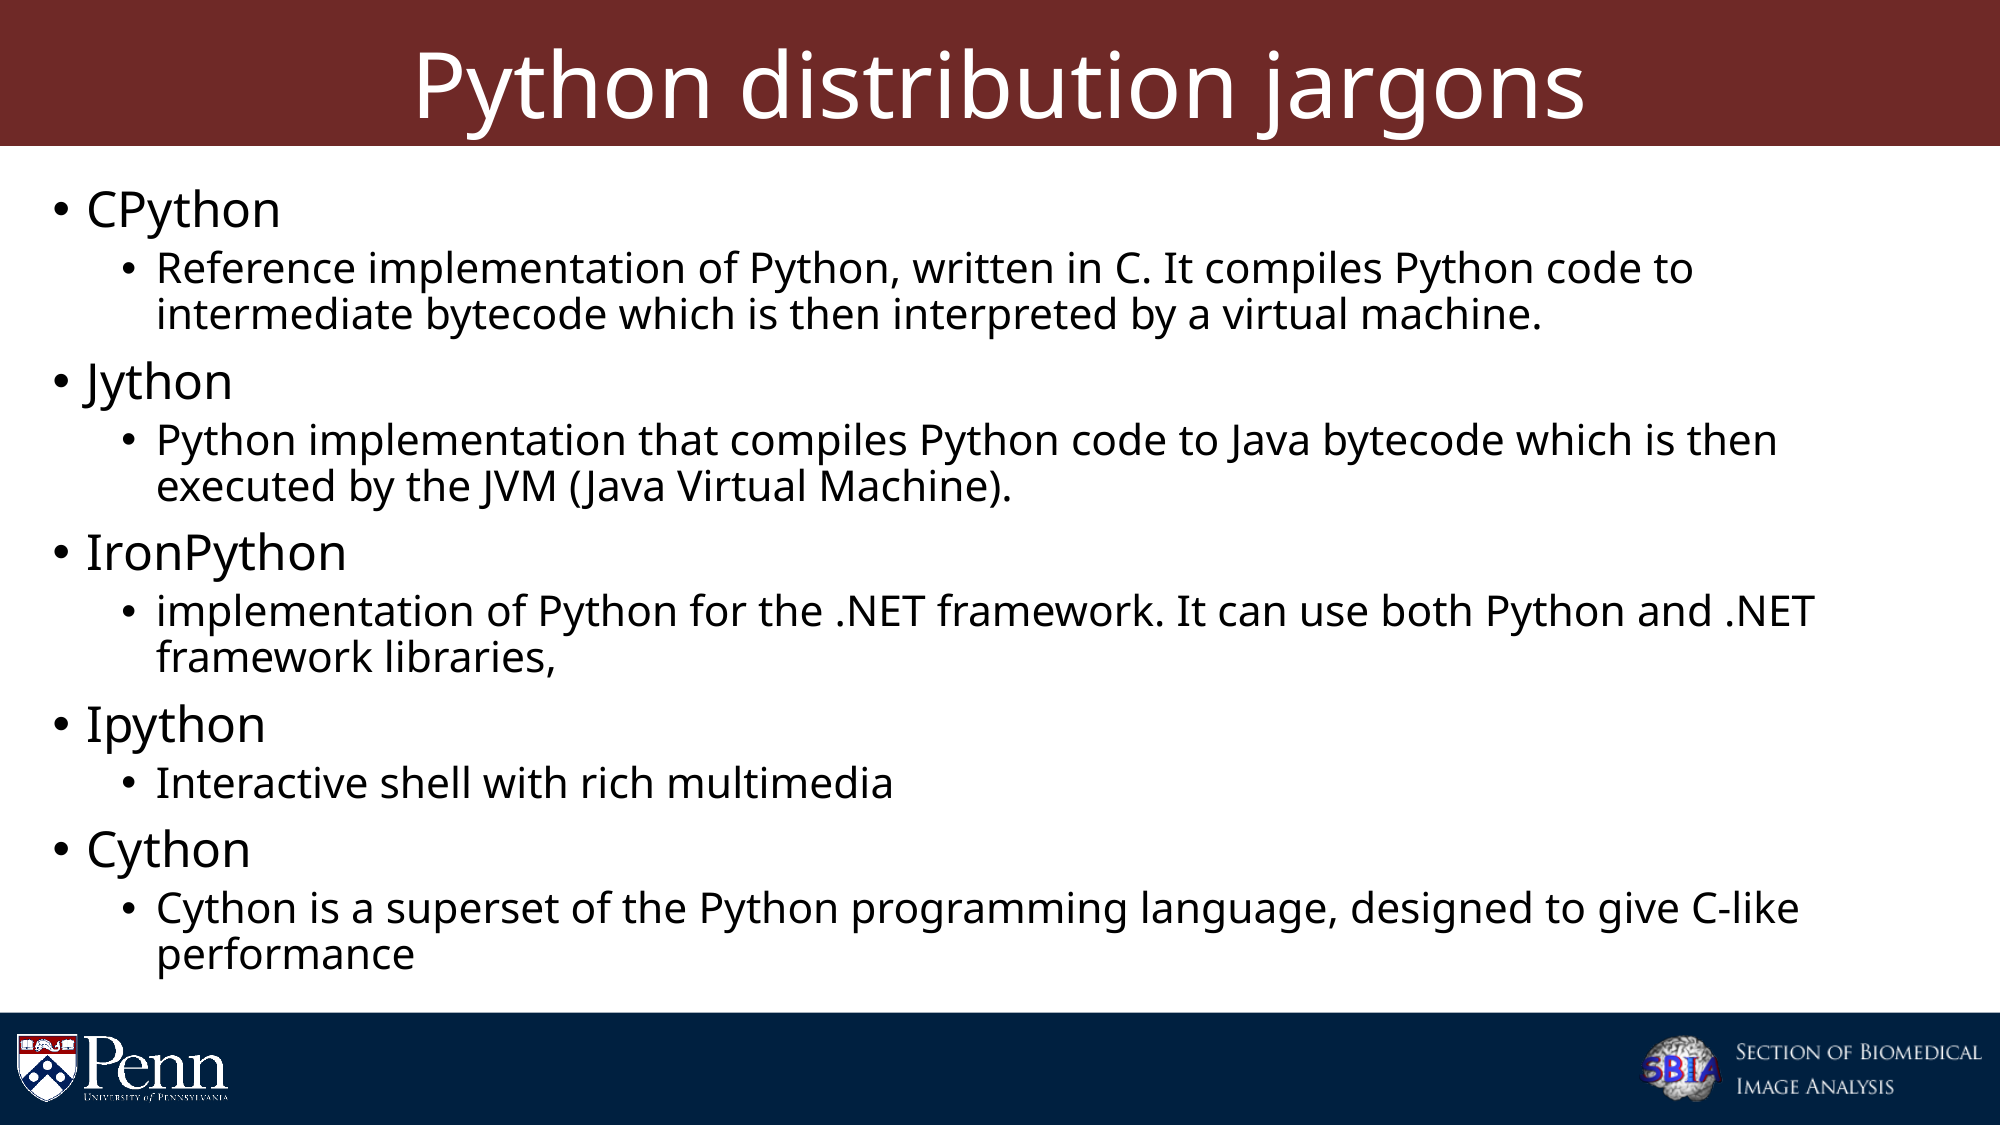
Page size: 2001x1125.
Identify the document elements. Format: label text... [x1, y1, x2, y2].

title Python distribution jargons [37, 0, 1963, 146]
picture [1639, 1034, 1982, 1103]
picture [17, 1034, 228, 1103]
list CPython Reference implementation of Python, written in C. It compiles Python code to intermediate bytecode which is then interpreted by a virtual machine. Jython Python implementation that compiles Python code to Java bytecode which is then executed by the JVM (Java Virtual Machine). IronPython implementation of Python for the .NET framework. It can use both Python and .NET framework libraries, Ipython Interactive shell with rich multimedia Cython Cython is a superset of the Python programming language, designed to give C-like performance [37, 177, 1963, 988]
